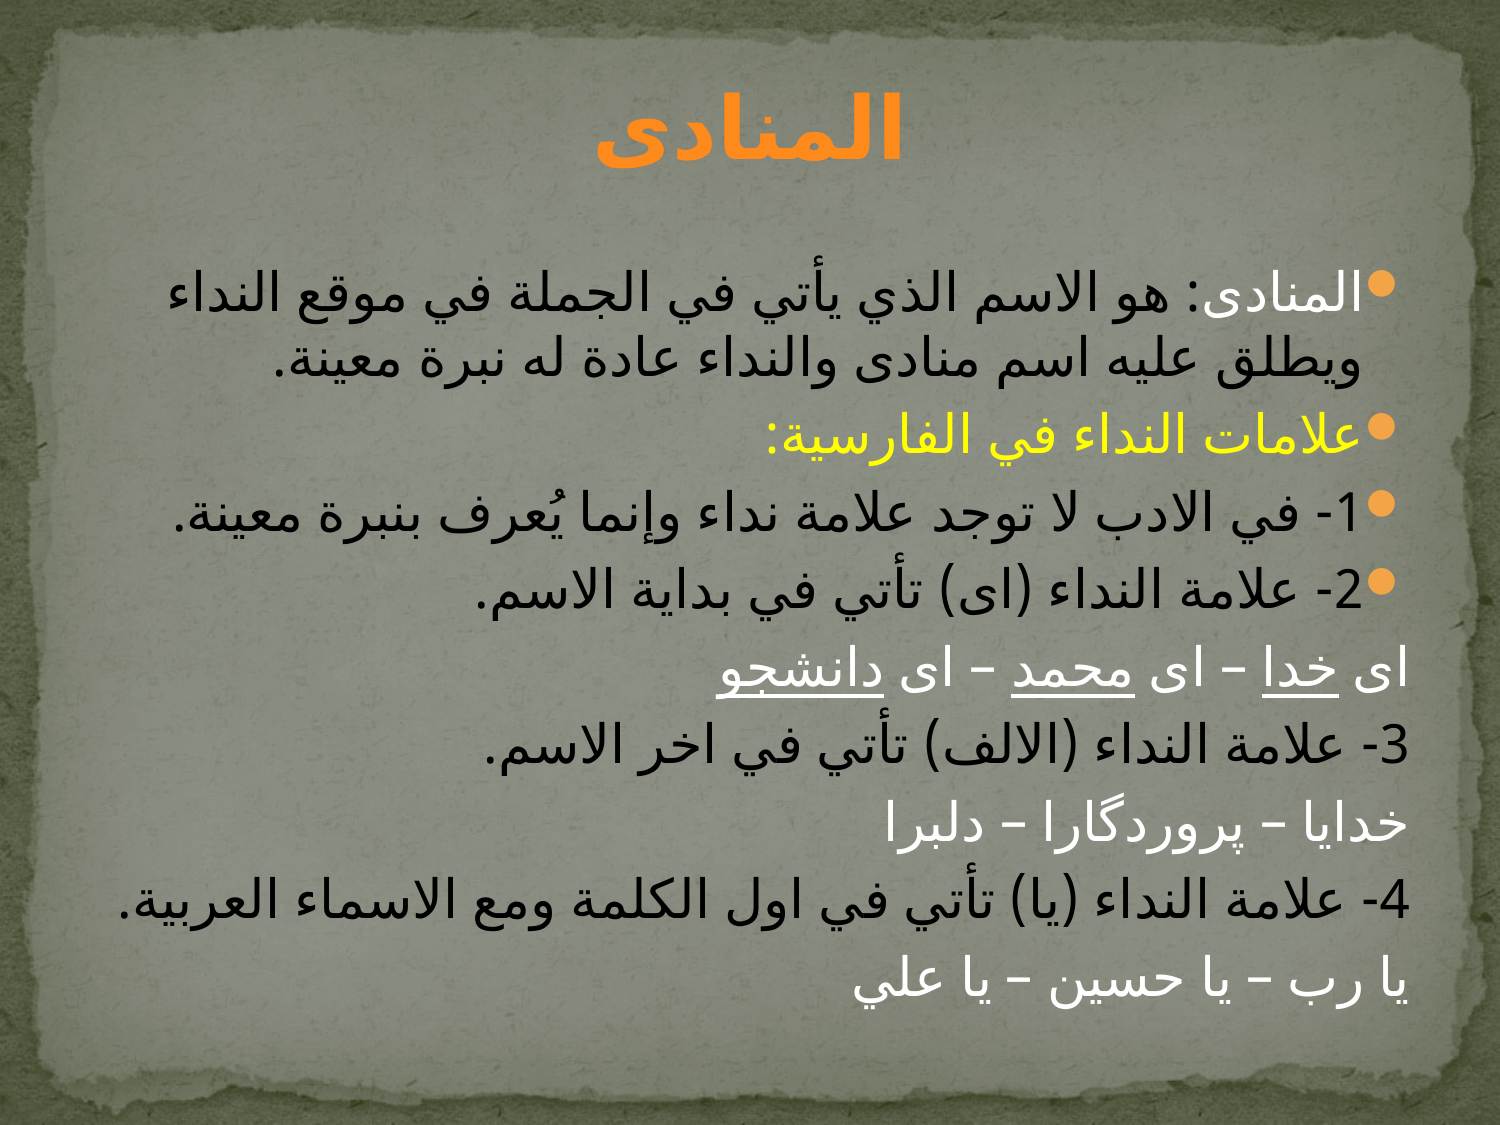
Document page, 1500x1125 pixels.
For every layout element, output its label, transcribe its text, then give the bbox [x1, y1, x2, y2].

list المنادى: هو الاسم الذي يأتي في الجملة في موقع النداء ويطلق عليه اسم منادى والنداء عادة له نبرة معينة. علامات النداء في الفارسية: 1- في الادب لا توجد علامة نداء وإنما يُعرف بنبرة معينة. 2- علامة النداء (اى) تأتي في بداية الاسم. ای خدا – ای محمد – ای دانشجو 3- علامة النداء (الالف) تأتي في اخر الاسم. خدایا – پروردگارا – دلبرا 4- علامة النداء (يا) تأتي في اول الكلمة ومع الاسماء العربية. يا رب – يا حسين – يا علي [75, 249, 1425, 1083]
title المنادى [74, 24, 1425, 185]
